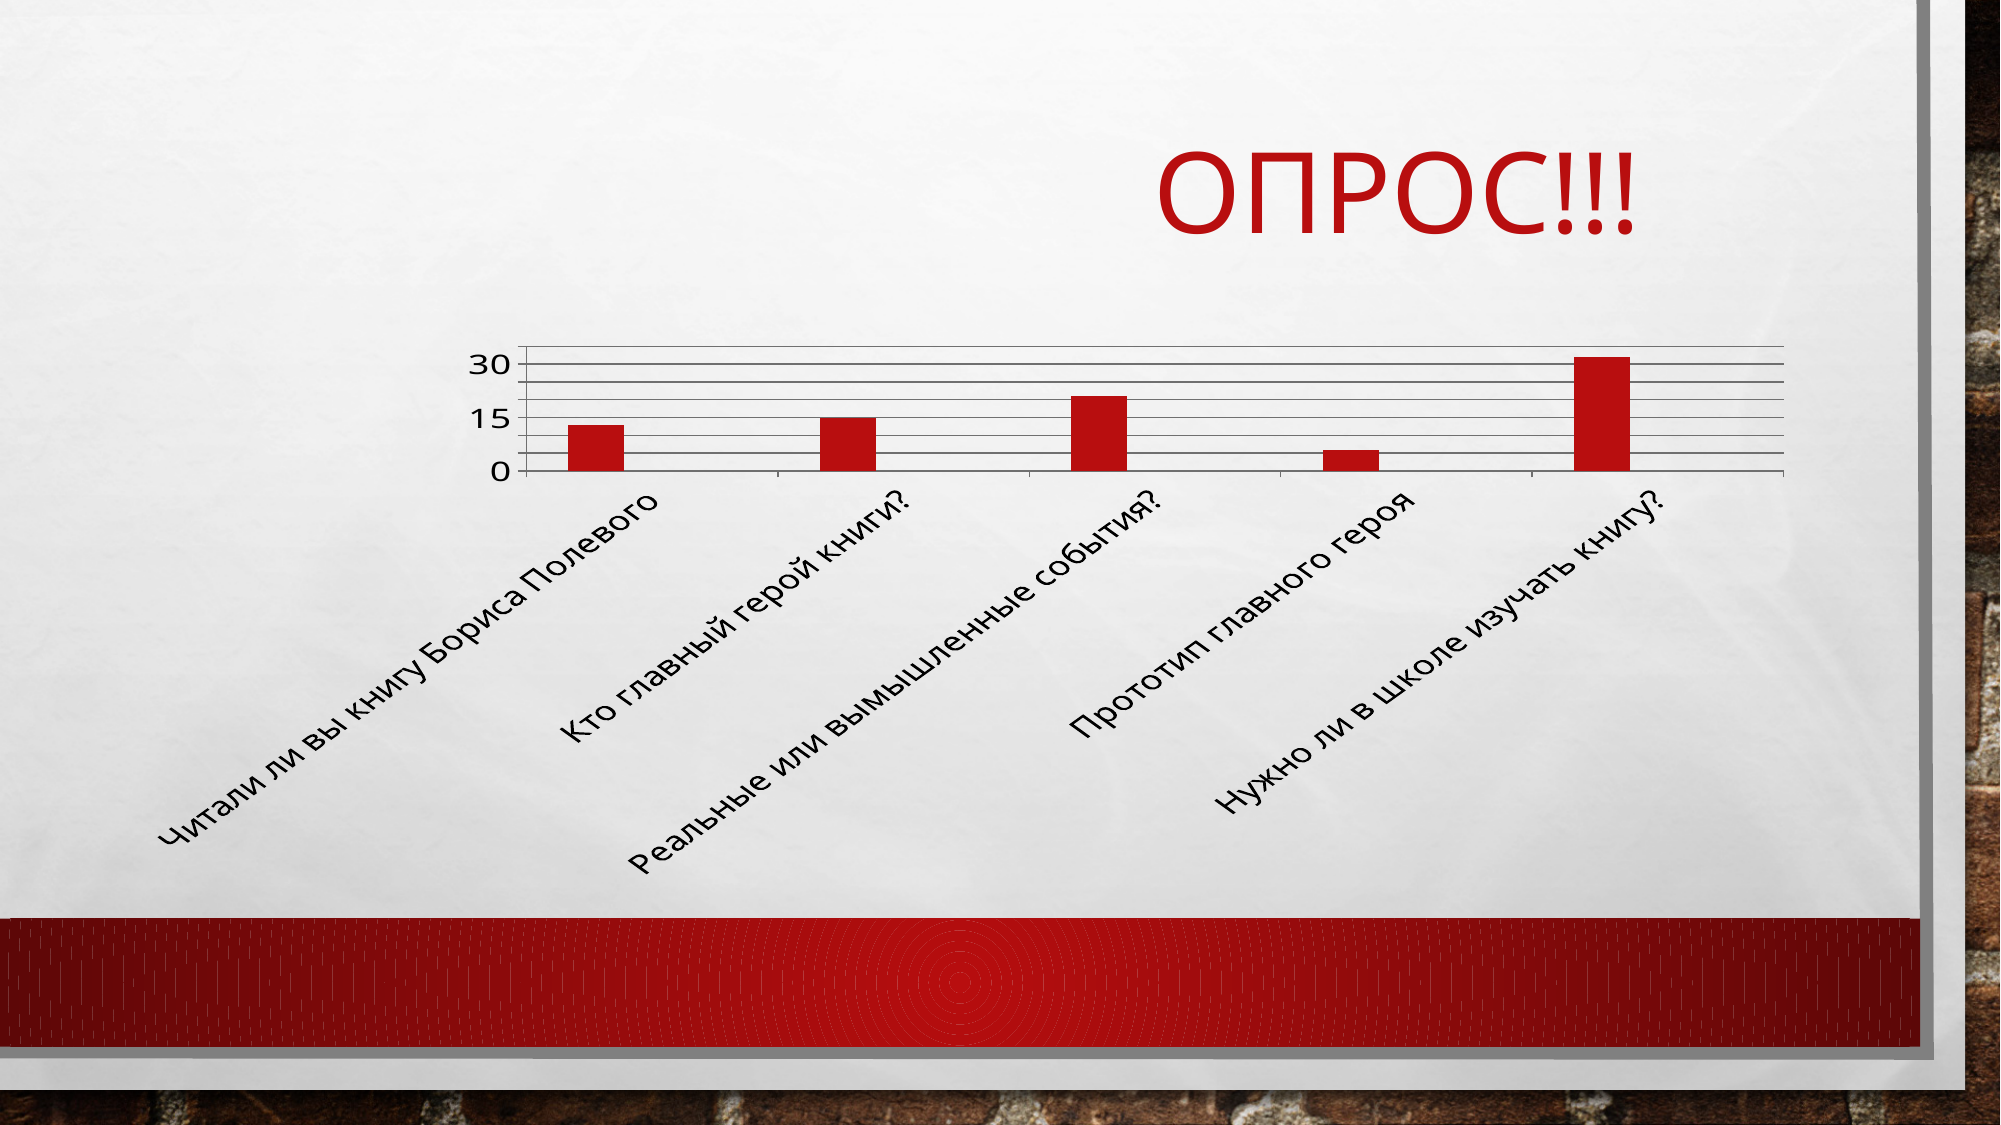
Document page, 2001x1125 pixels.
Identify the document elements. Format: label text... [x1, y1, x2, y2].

chart [112, 338, 1818, 883]
title опрос!!! [114, 102, 1821, 292]
picture [0, 0, 2000, 1125]
